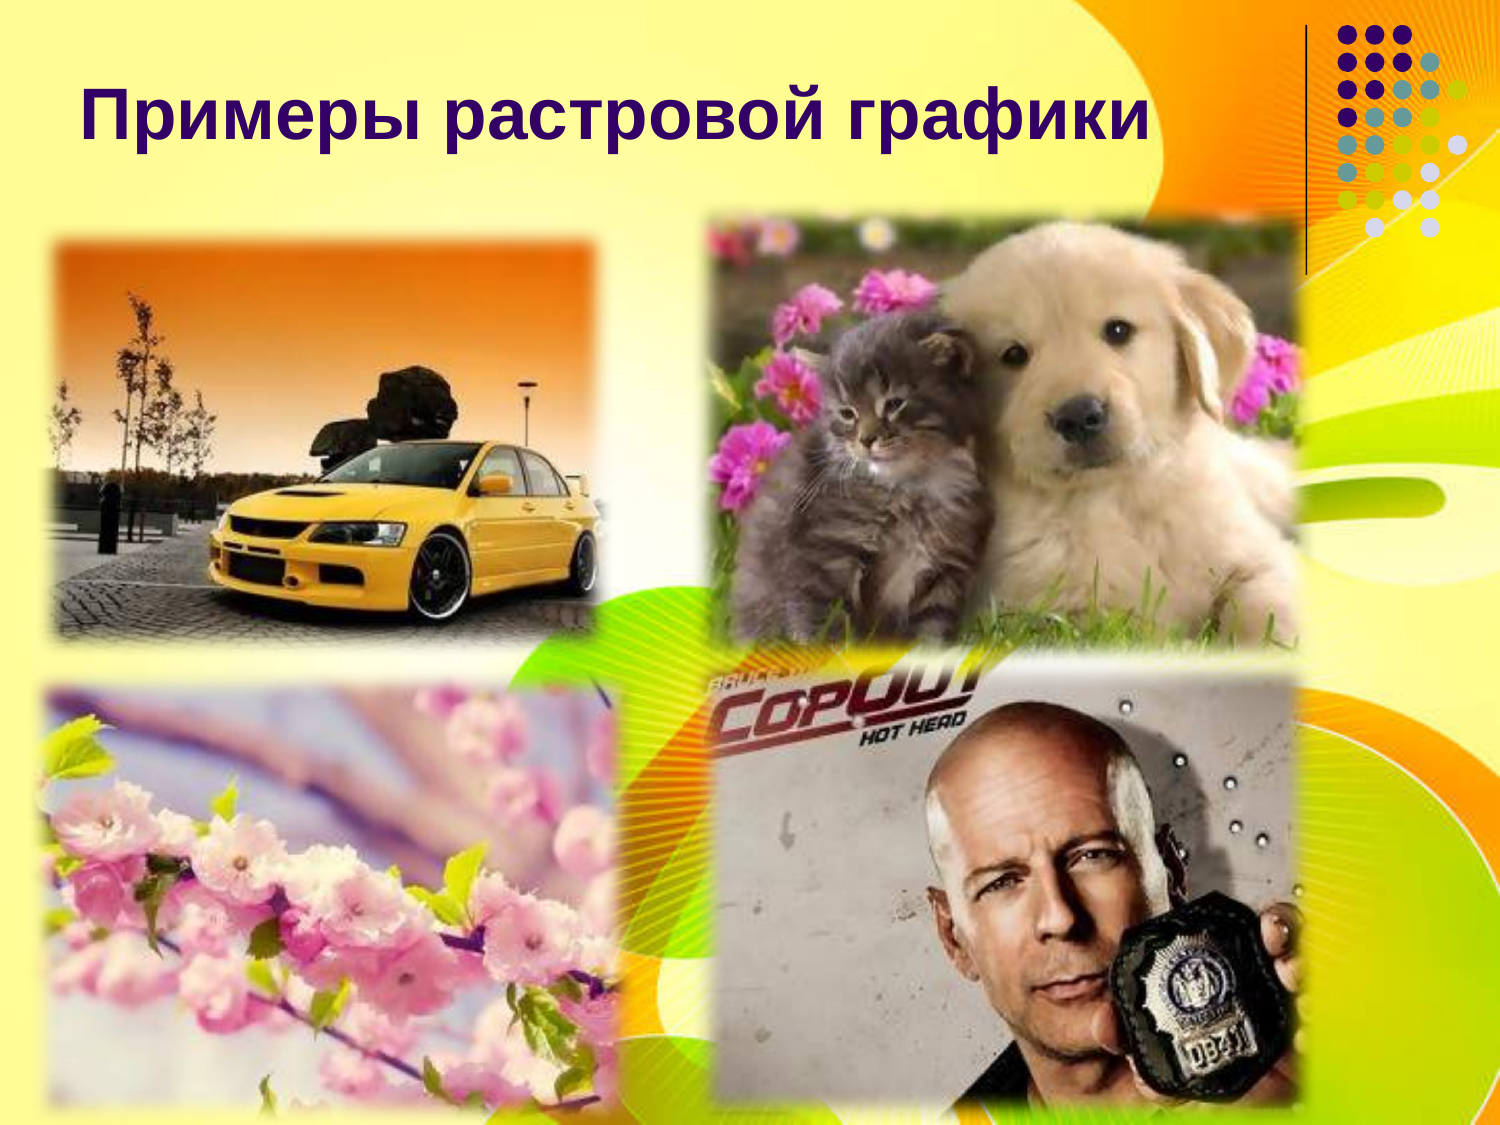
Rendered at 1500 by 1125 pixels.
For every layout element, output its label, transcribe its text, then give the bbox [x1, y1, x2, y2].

title Примеры растровой графики [64, 66, 1303, 162]
picture [0, 0, 1500, 1125]
